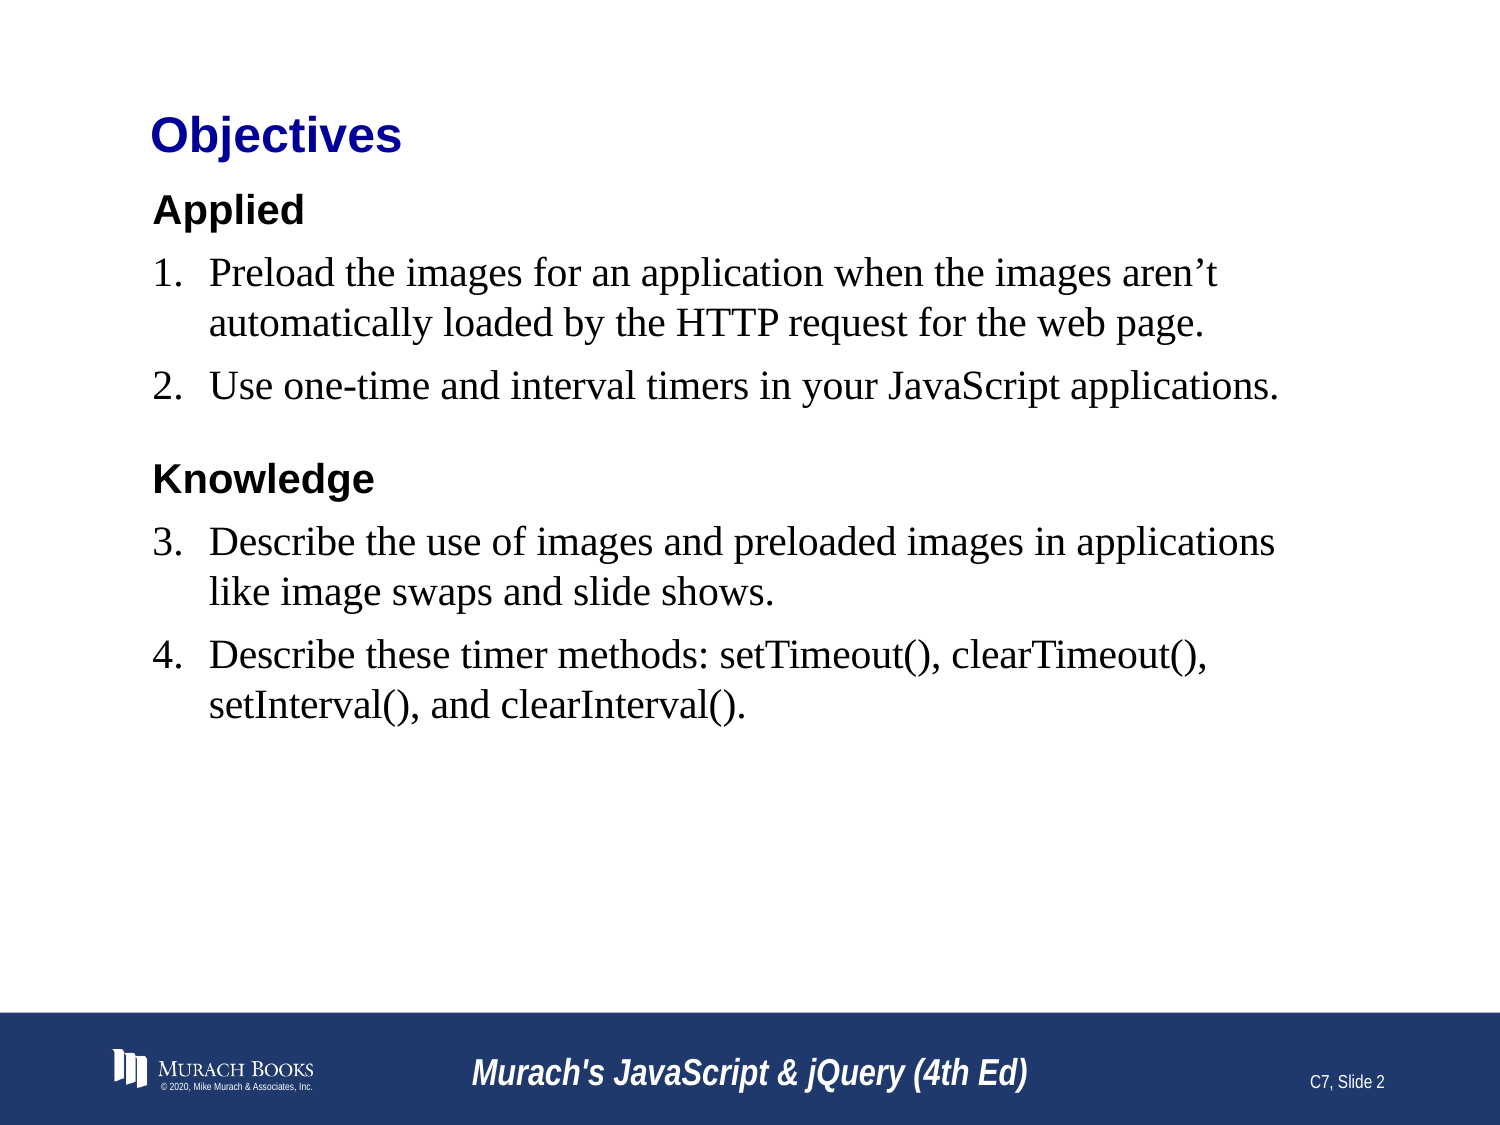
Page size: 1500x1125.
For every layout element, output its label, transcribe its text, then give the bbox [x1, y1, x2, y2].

slide_number C7, Slide 2 [1087, 1025, 1400, 1100]
list Applied Preload the images for an application when the images aren’t automatically loaded by the HTTP request for the web page. Use one-time and interval timers in your JavaScript applications. Knowledge Describe the use of images and preloaded images in applications like image swaps and slide shows. Describe these timer methods: setTimeout(), clearTimeout(), setInterval(), and clearInterval(). [137, 174, 1350, 975]
slide_number Murach's JavaScript & jQuery (4th Ed) [463, 1025, 1050, 1100]
footer © 2020, Mike Murach & Associates, Inc. [12, 1025, 463, 1100]
title Objectives [150, 102, 1350, 164]
